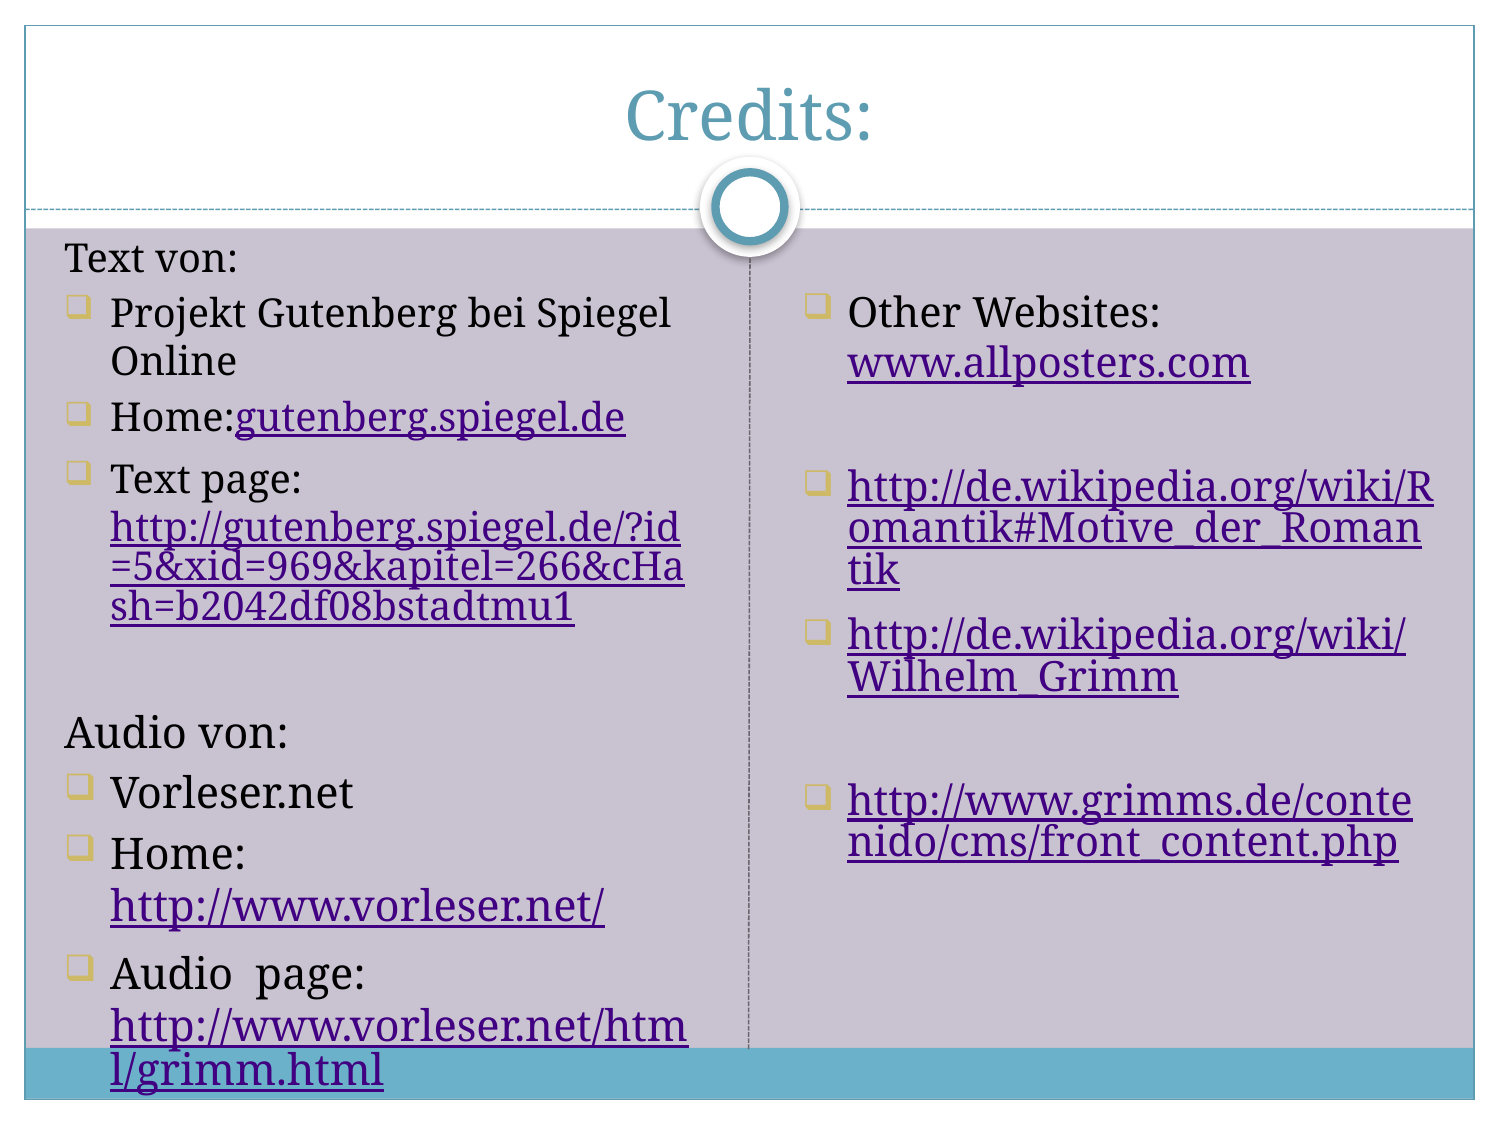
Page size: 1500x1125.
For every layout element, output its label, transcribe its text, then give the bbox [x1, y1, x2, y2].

list Text von: Projekt Gutenberg bei Spiegel Online Home:gutenberg.spiegel.de Text page: http://gutenberg.spiegel.de/?id=5&xid=969&kapitel=266&cHash=b2042df08bstadtmu1 Audio von: Vorleser.net Home: http://www.vorleser.net/ Audio page: http://www.vorleser.net/html/grimm.html [49, 224, 712, 993]
list Other Websites: www.allposters.com http://de.wikipedia.org/wiki/Romantik#Motive_der_Romantik http://de.wikipedia.org/wiki/Wilhelm_Grimm http://www.grimms.de/contenido/cms/front_content.php [787, 224, 1450, 993]
title Credits: [49, 37, 1450, 162]
